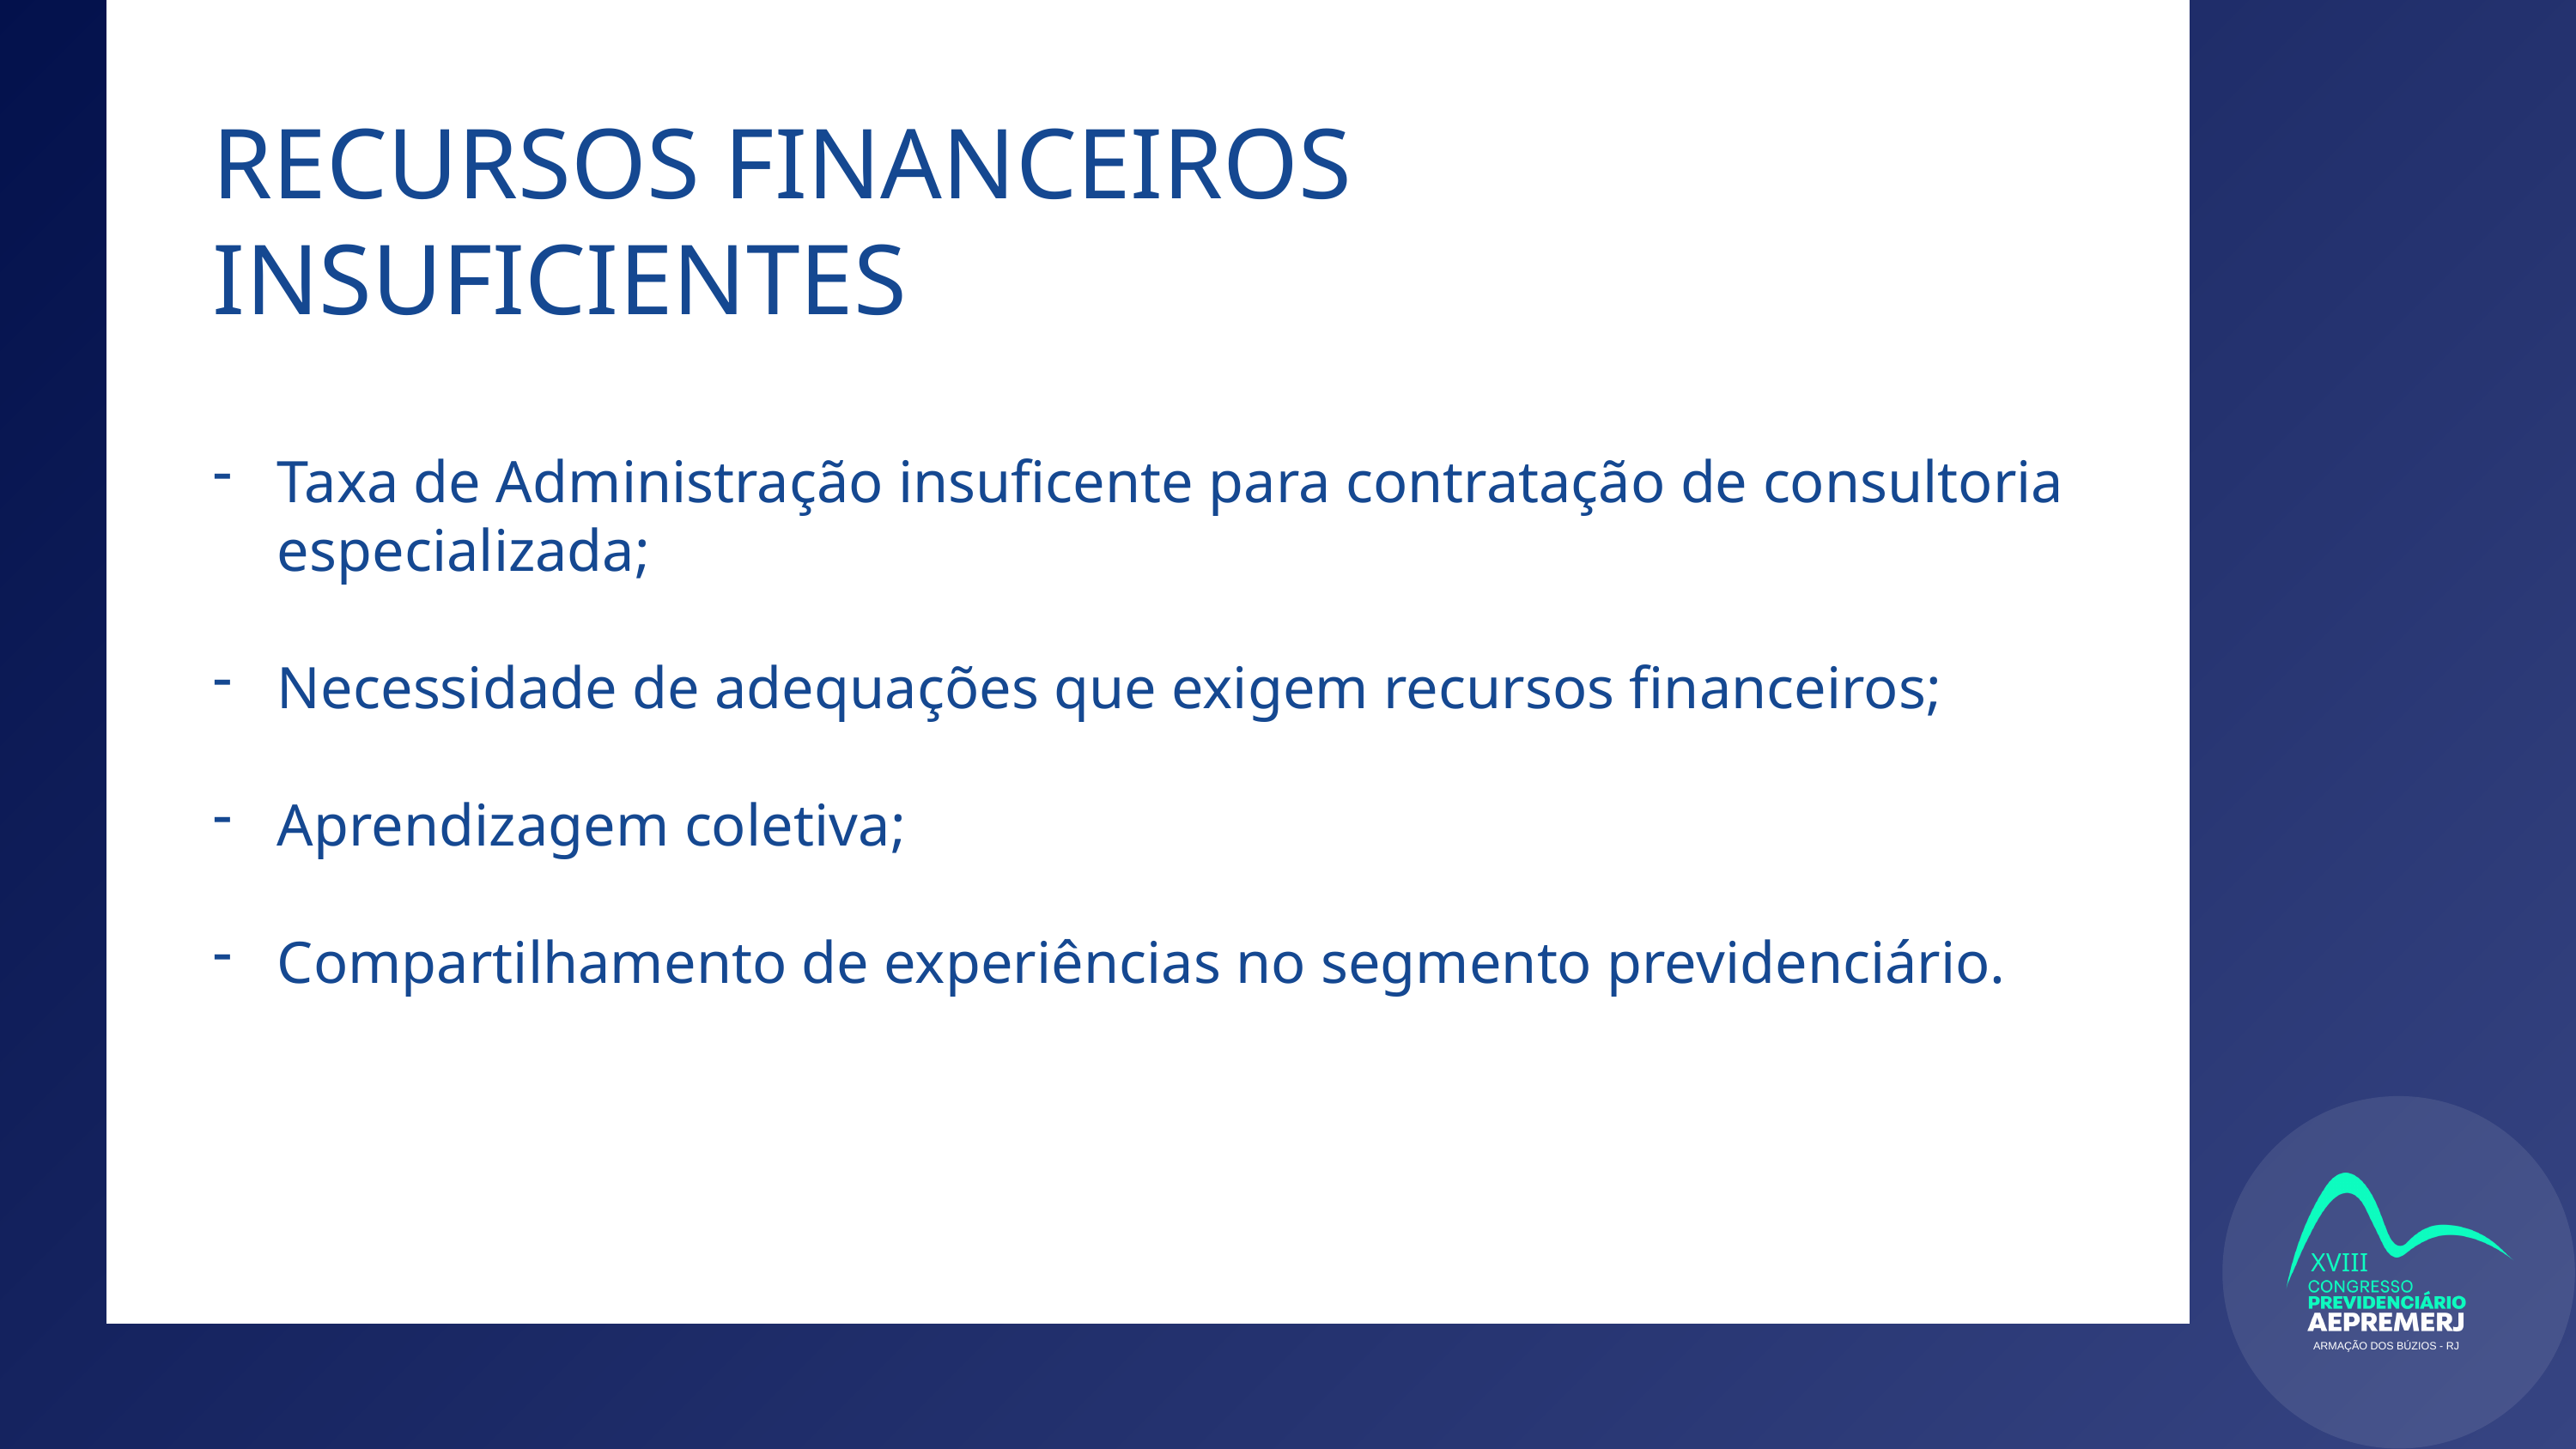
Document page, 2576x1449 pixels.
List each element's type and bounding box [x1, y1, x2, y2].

text_box [2222, 1095, 2576, 1449]
text_box [106, 0, 2190, 1324]
